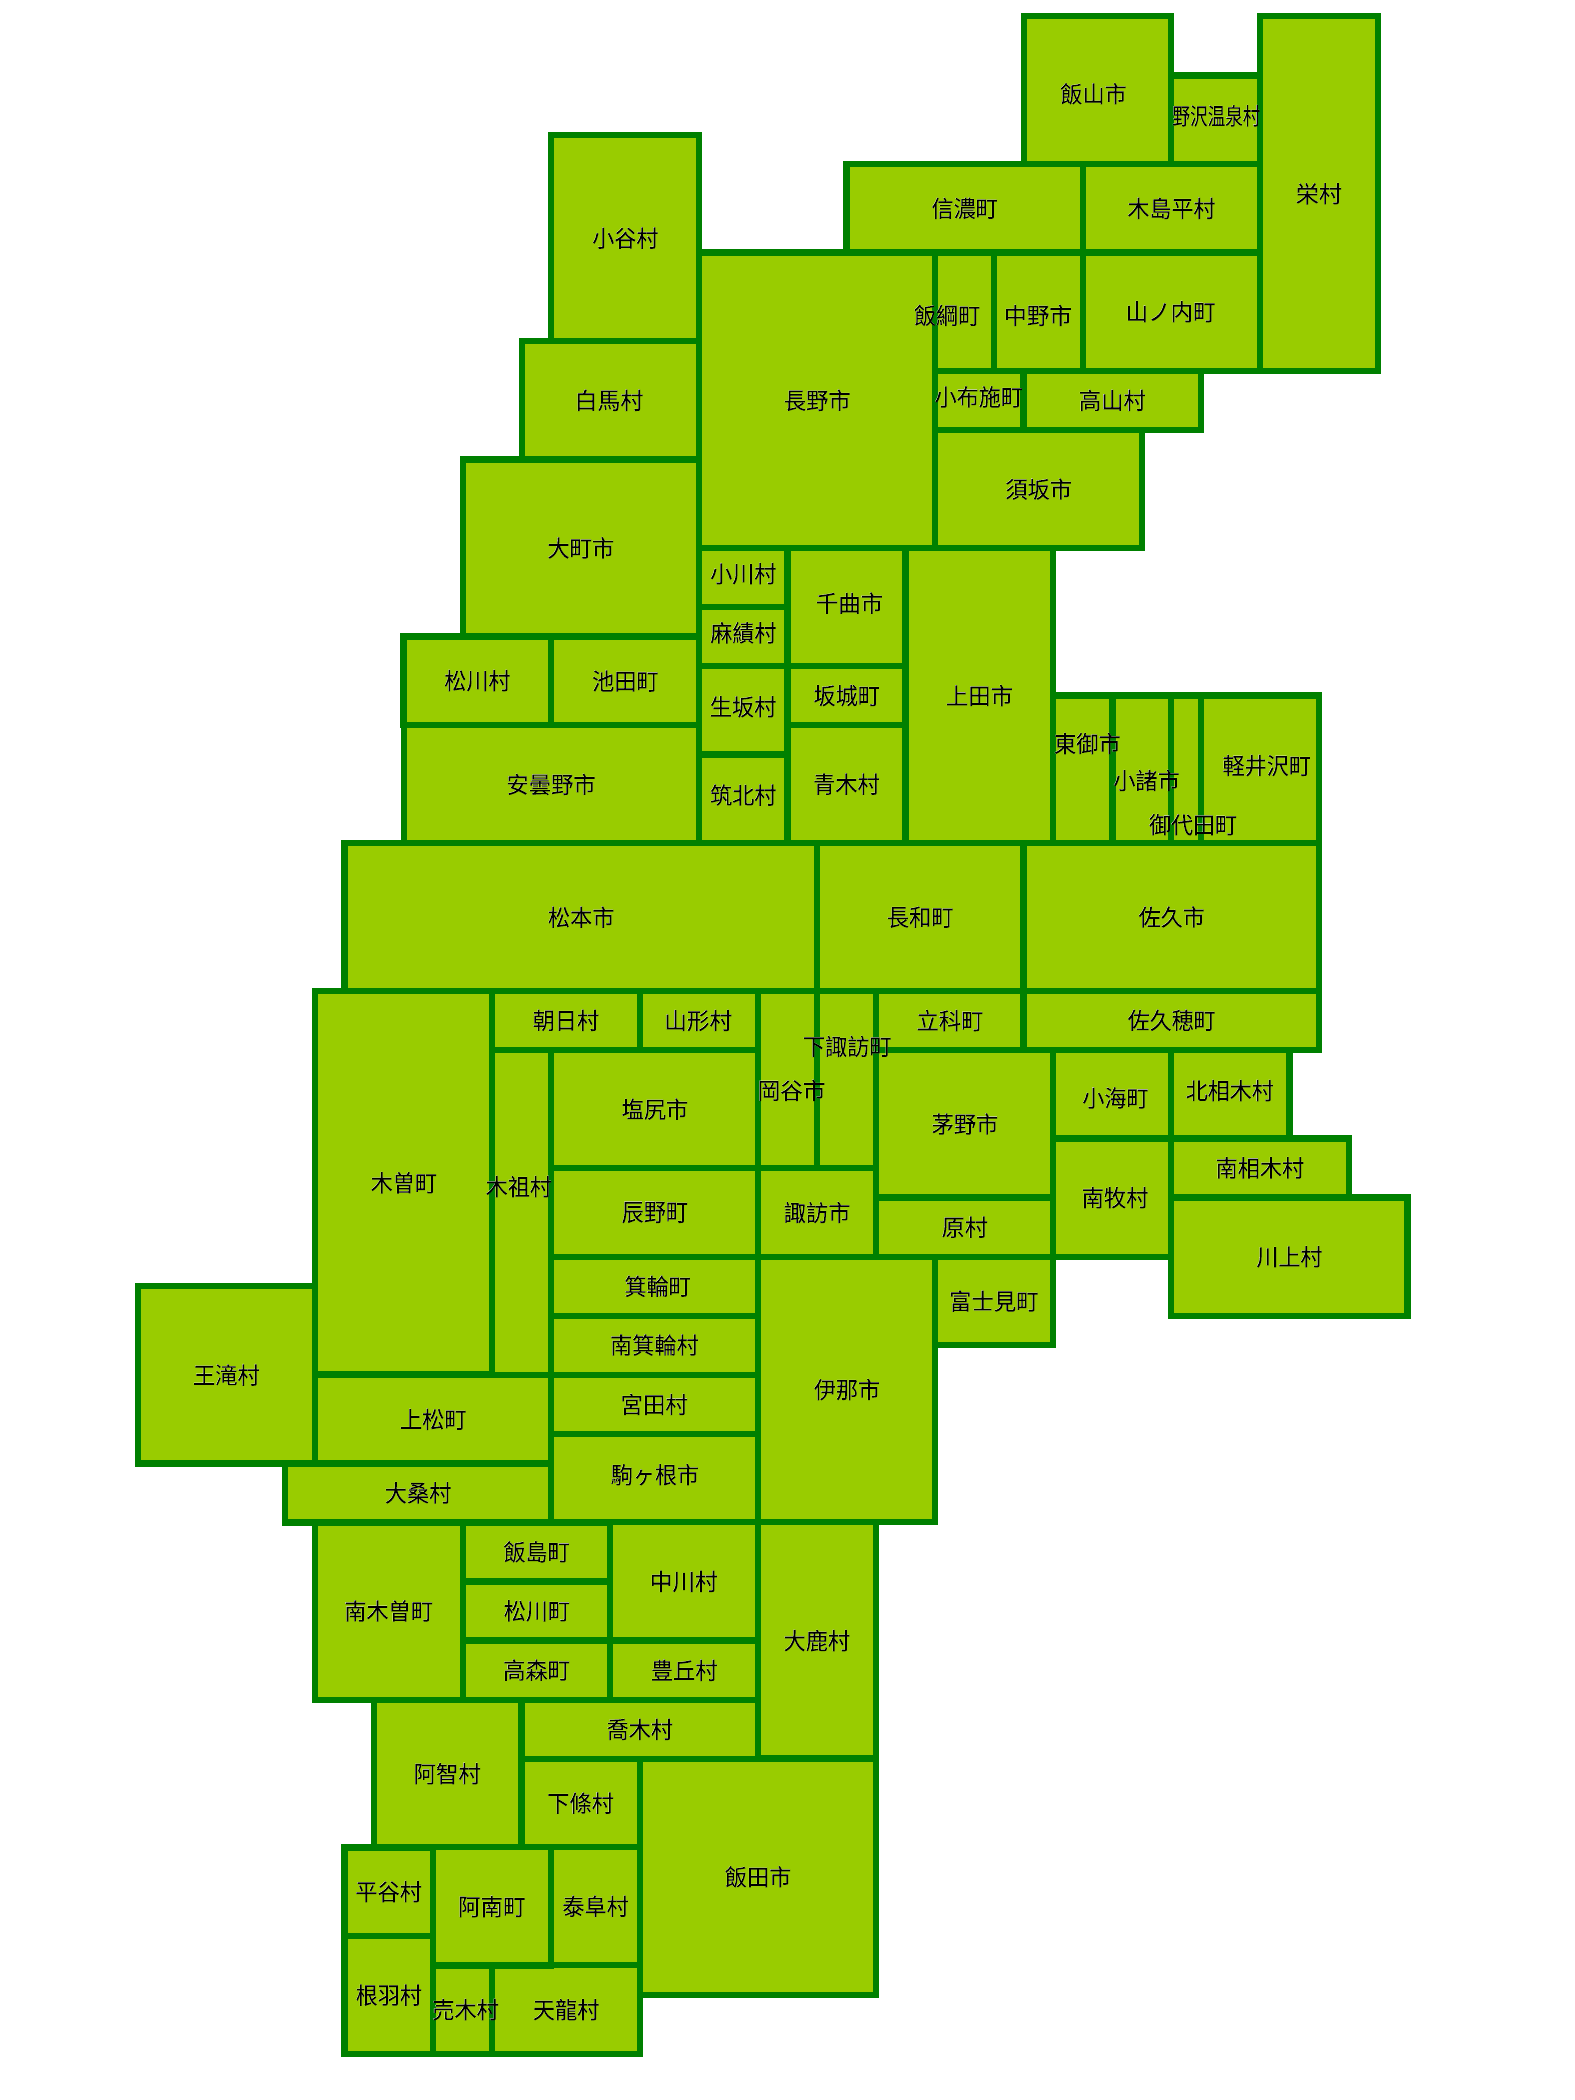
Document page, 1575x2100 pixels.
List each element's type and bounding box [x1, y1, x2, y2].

text_box [931, 197, 998, 220]
text_box [507, 773, 596, 796]
text_box [710, 783, 776, 807]
text_box [610, 1463, 699, 1486]
text_box [459, 1895, 525, 1918]
text_box [710, 562, 776, 585]
text_box [547, 536, 614, 559]
text_box [759, 1079, 825, 1102]
text_box [1060, 82, 1126, 105]
text_box [1222, 754, 1311, 777]
text_box [1113, 769, 1180, 792]
text_box [917, 1009, 983, 1032]
text_box [784, 389, 850, 412]
text_box [887, 905, 954, 929]
text_box [610, 1333, 699, 1357]
text_box [503, 1658, 570, 1682]
text_box [548, 905, 614, 929]
text_box [1216, 1156, 1304, 1180]
text_box [1054, 732, 1120, 755]
text_box [710, 695, 776, 718]
text_box [1005, 304, 1072, 327]
text_box [355, 1880, 422, 1903]
text_box [914, 304, 980, 327]
text_box [813, 1378, 880, 1401]
text_box [950, 1289, 1038, 1313]
text_box [1172, 104, 1261, 127]
text_box [931, 1112, 998, 1136]
text_box [370, 1171, 437, 1194]
text_box [816, 591, 883, 615]
text_box [651, 1570, 718, 1593]
text_box [946, 684, 1013, 707]
text_box [941, 1215, 988, 1239]
text_box [710, 621, 776, 644]
text_box [592, 226, 658, 250]
text_box [137, 16, 1408, 2055]
text_box [562, 1894, 629, 1918]
text_box [621, 1201, 688, 1224]
text_box [621, 1393, 688, 1416]
text_box [503, 1540, 570, 1563]
text_box [1148, 813, 1237, 836]
text_box [651, 1659, 718, 1682]
text_box [1127, 300, 1216, 323]
text_box [1082, 1186, 1149, 1209]
text_box [400, 1408, 467, 1431]
text_box [345, 1599, 433, 1622]
text_box [547, 1791, 614, 1815]
text_box [606, 1718, 673, 1741]
text_box [784, 1629, 850, 1652]
text_box [1127, 197, 1216, 220]
text_box [385, 1481, 451, 1505]
text_box [1005, 477, 1072, 501]
text_box [1296, 182, 1342, 205]
text_box [1127, 1009, 1216, 1032]
text_box [813, 772, 880, 796]
text_box [533, 1998, 599, 2021]
text_box [1256, 1245, 1322, 1268]
text_box [624, 1274, 691, 1298]
text_box [414, 1762, 481, 1785]
text_box [444, 669, 511, 692]
text_box [592, 669, 658, 693]
text_box [1082, 1086, 1149, 1109]
text_box [503, 1599, 570, 1622]
text_box [784, 1201, 850, 1224]
text_box [533, 1009, 599, 1032]
text_box [813, 684, 880, 707]
text_box [666, 1009, 732, 1032]
text_box [577, 389, 643, 412]
text_box [934, 385, 1023, 408]
text_box [355, 1983, 422, 2007]
text_box [1138, 905, 1205, 928]
text_box [724, 1865, 791, 1888]
text_box [621, 1097, 688, 1121]
text_box [432, 1998, 499, 2021]
text_box [803, 1035, 892, 1058]
text_box [193, 1363, 260, 1387]
text_box [1079, 389, 1146, 412]
text_box [485, 1175, 552, 1198]
text_box [1185, 1079, 1274, 1102]
